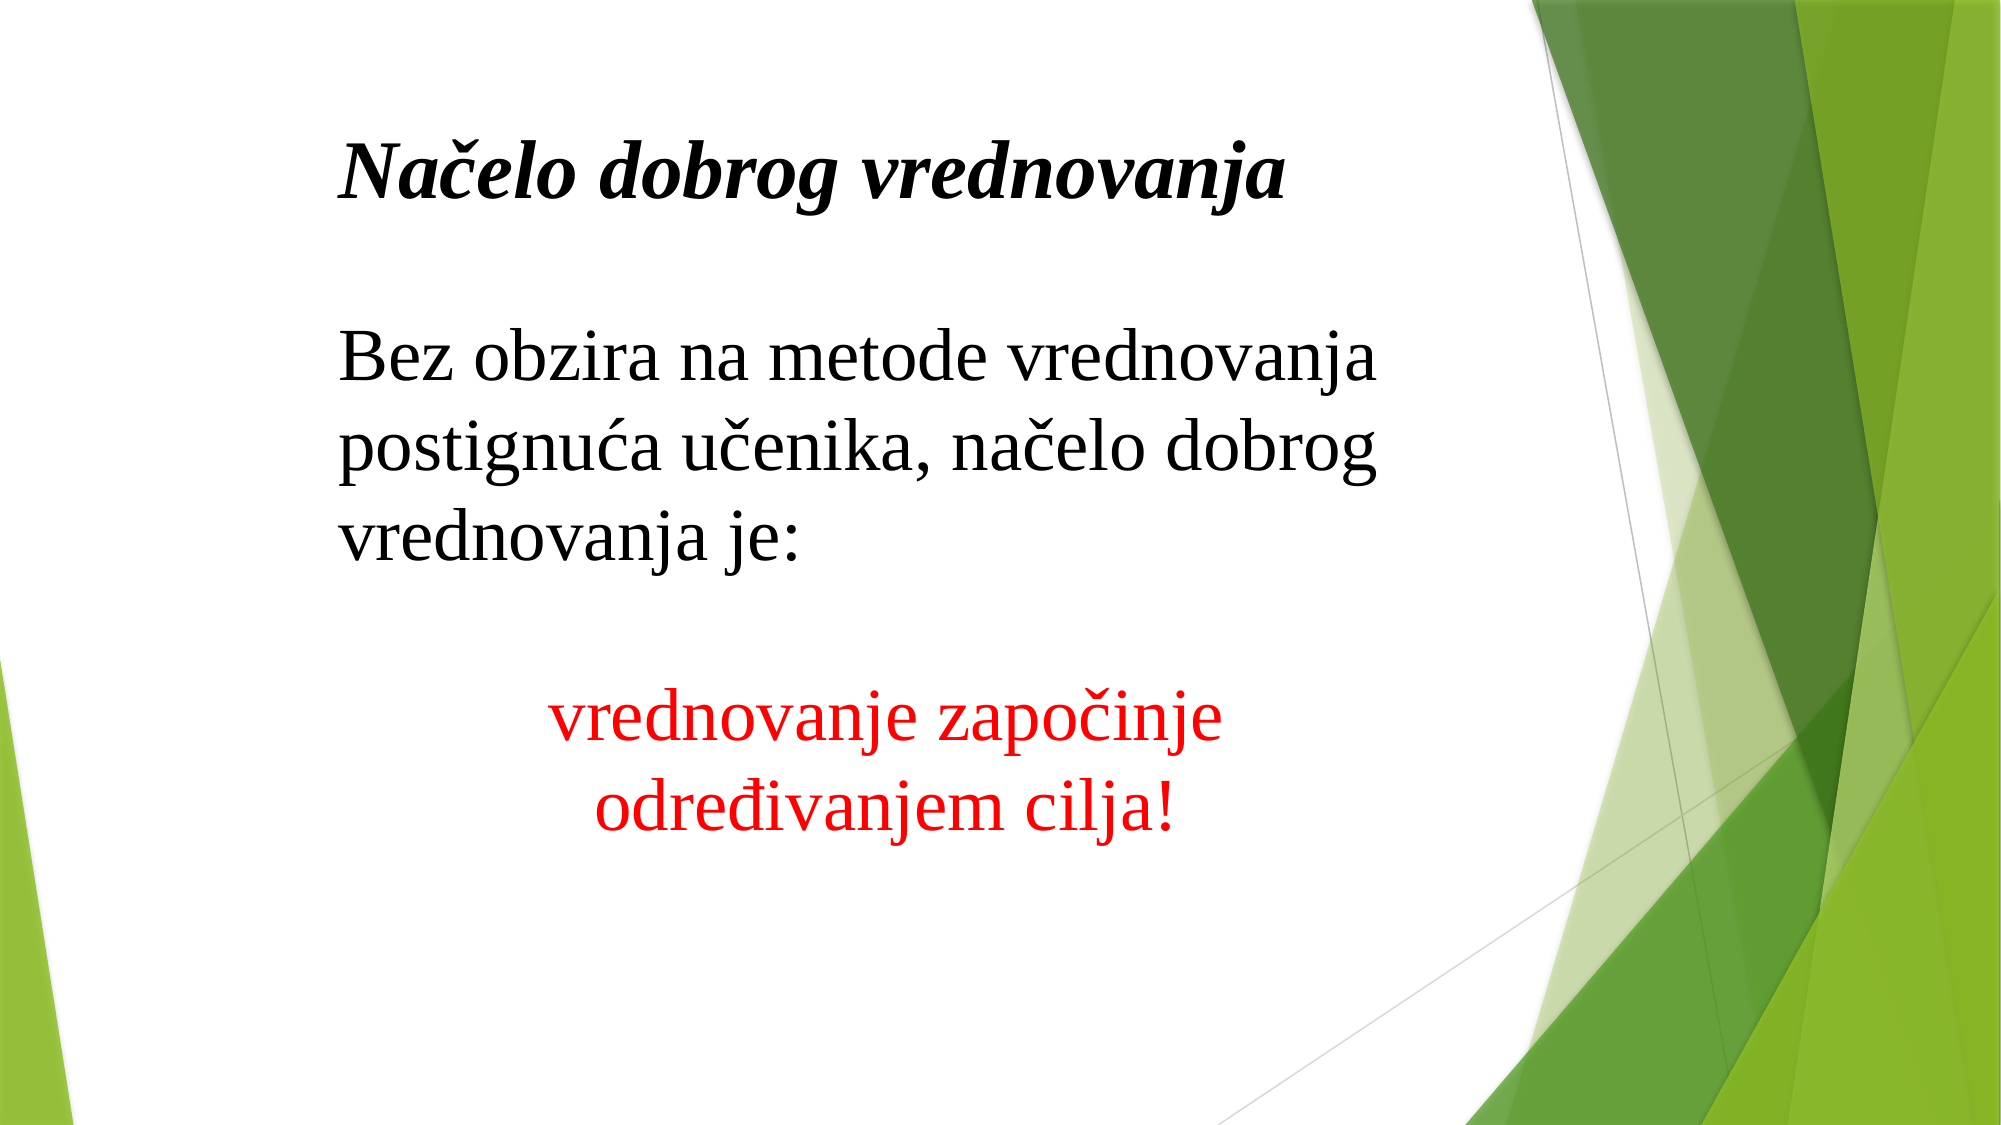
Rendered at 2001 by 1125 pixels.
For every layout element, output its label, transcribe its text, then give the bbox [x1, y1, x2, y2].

text_box Načelo dobrog vrednovanja Bez obzira na metode vrednovanja postignuća učenika, načelo dobrog vrednovanja je: vrednovanje započinje određivanjem cilja! [323, 108, 1450, 853]
